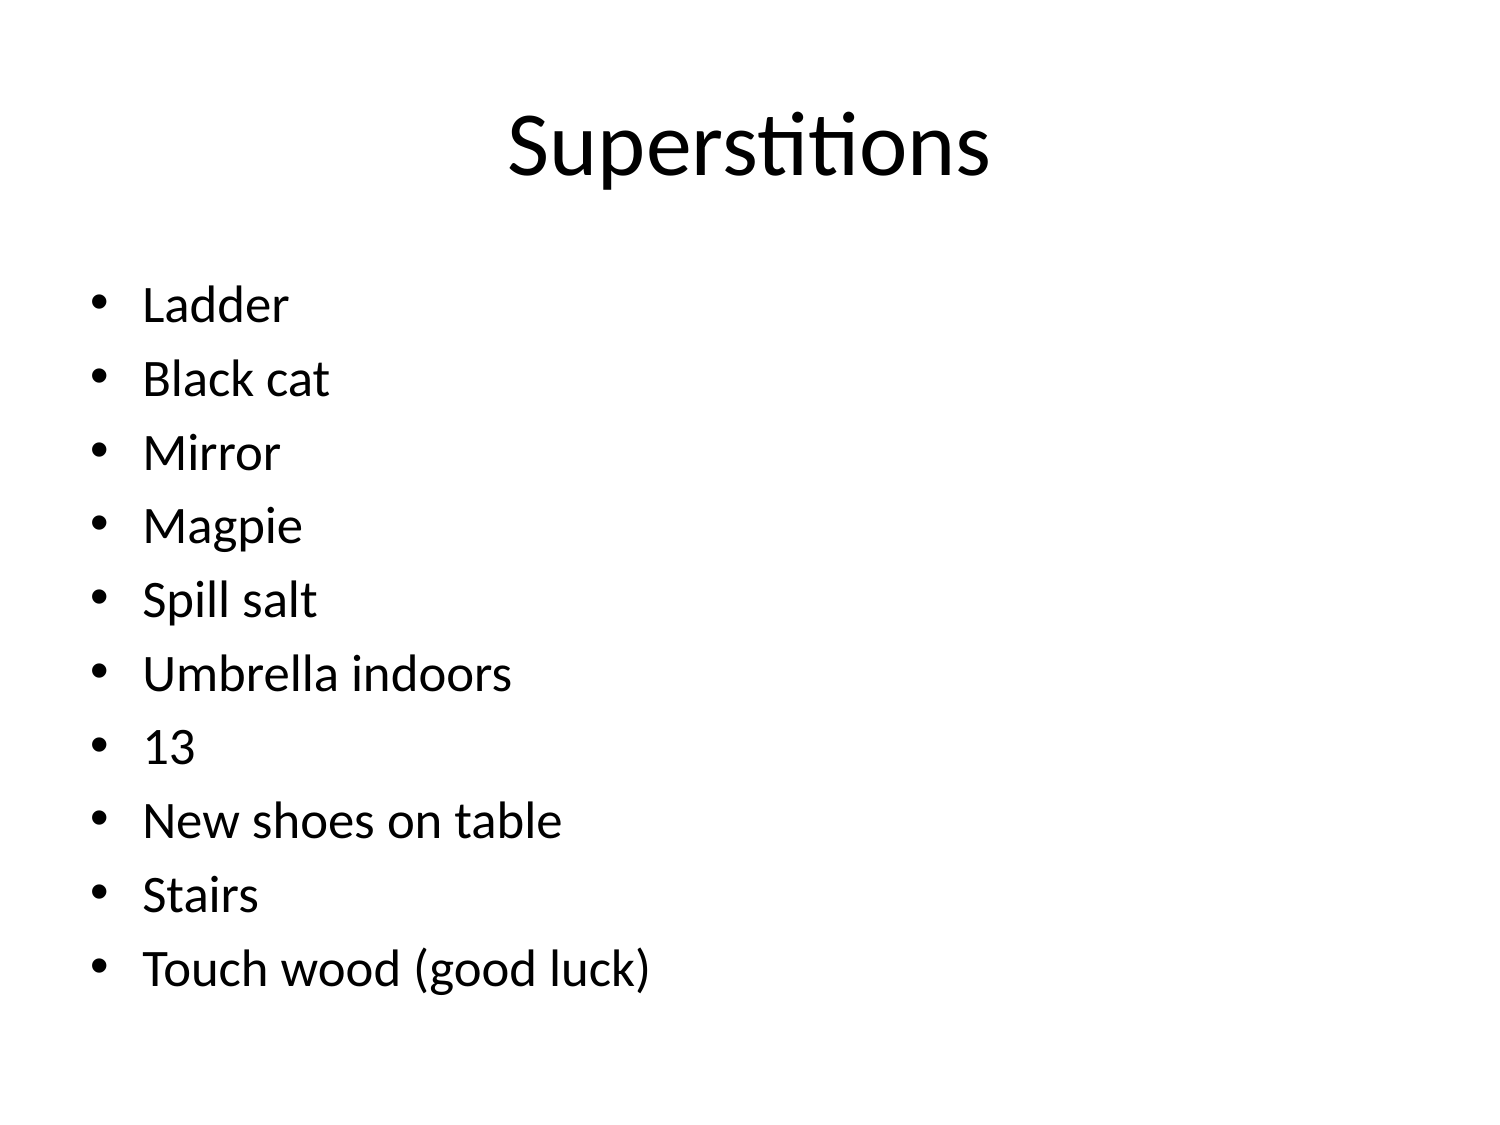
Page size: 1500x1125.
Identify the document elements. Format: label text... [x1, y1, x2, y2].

list Ladder Black cat Mirror Magpie Spill salt Umbrella indoors 13 New shoes on table Stairs Touch wood (good luck) [75, 262, 1425, 1005]
title Superstitions [75, 45, 1425, 233]
